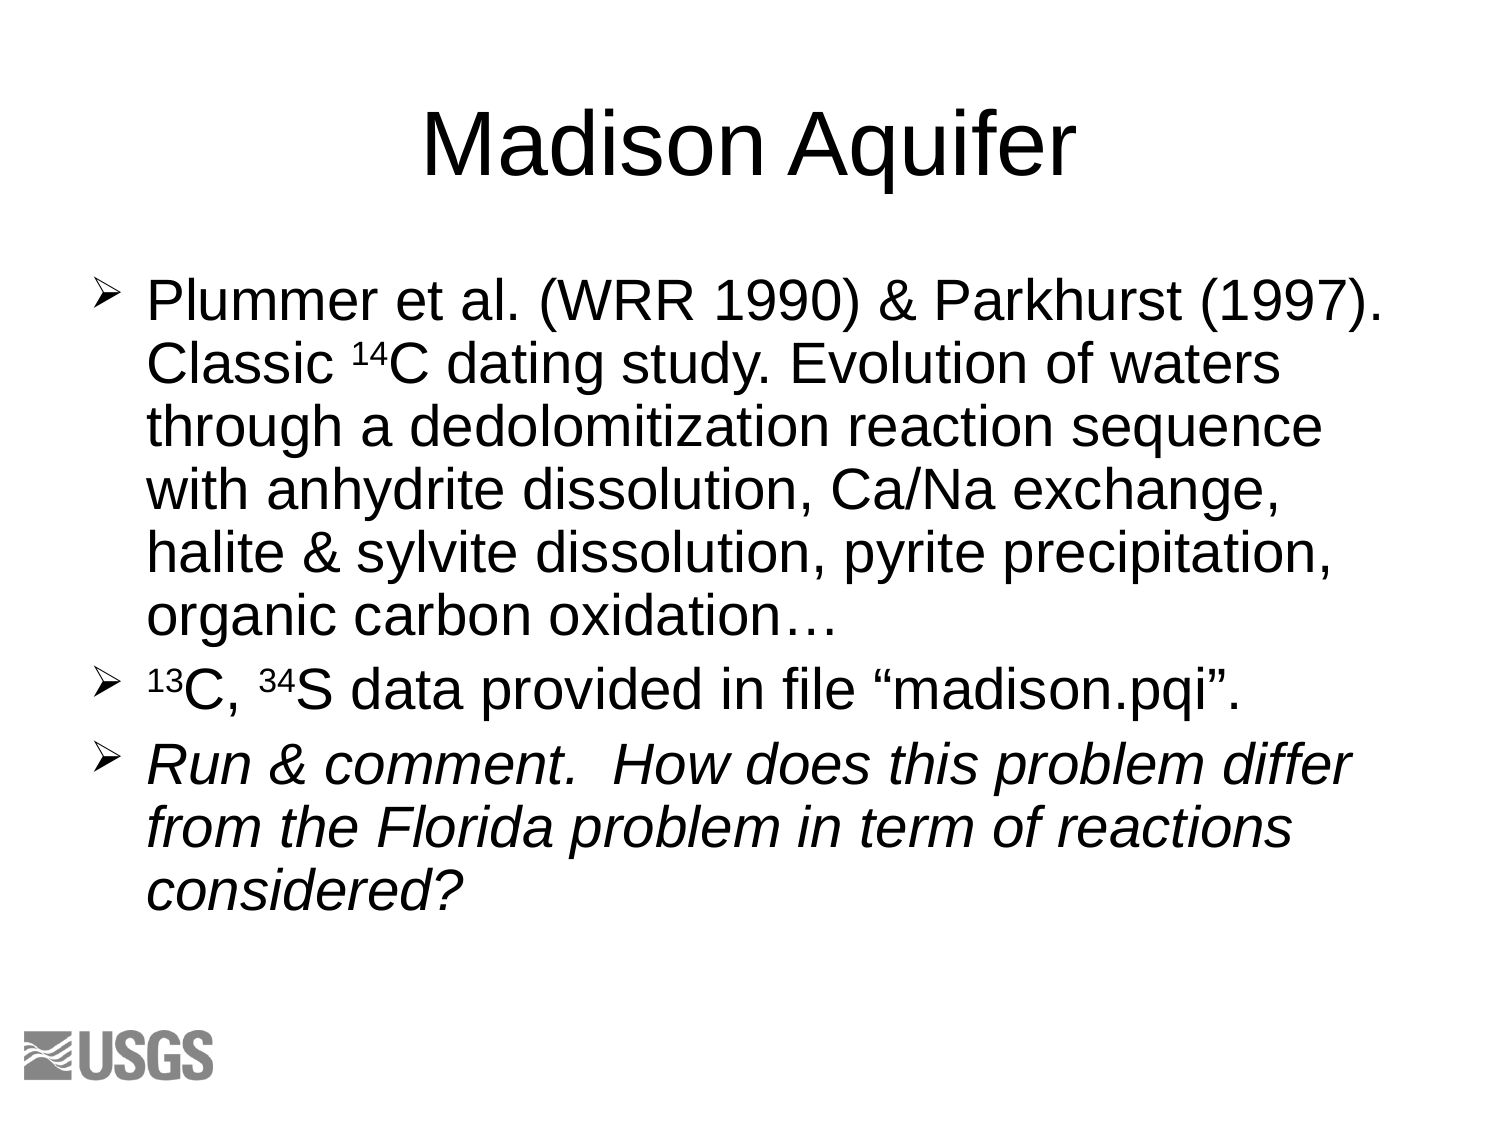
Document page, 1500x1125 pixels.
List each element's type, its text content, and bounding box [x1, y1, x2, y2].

list Plummer et al. (WRR 1990) & Parkhurst (1997). Classic 14C dating study. Evolution of waters through a dedolomitization reaction sequence with anhydrite dissolution, Ca/Na exchange, halite & sylvite dissolution, pyrite precipitation, organic carbon oxidation… 13C, 34S data provided in file “madison.pqi”. Run & comment. How does this problem differ from the Florida problem in term of reactions considered? [74, 262, 1426, 1006]
title Madison Aquifer [74, 44, 1426, 233]
